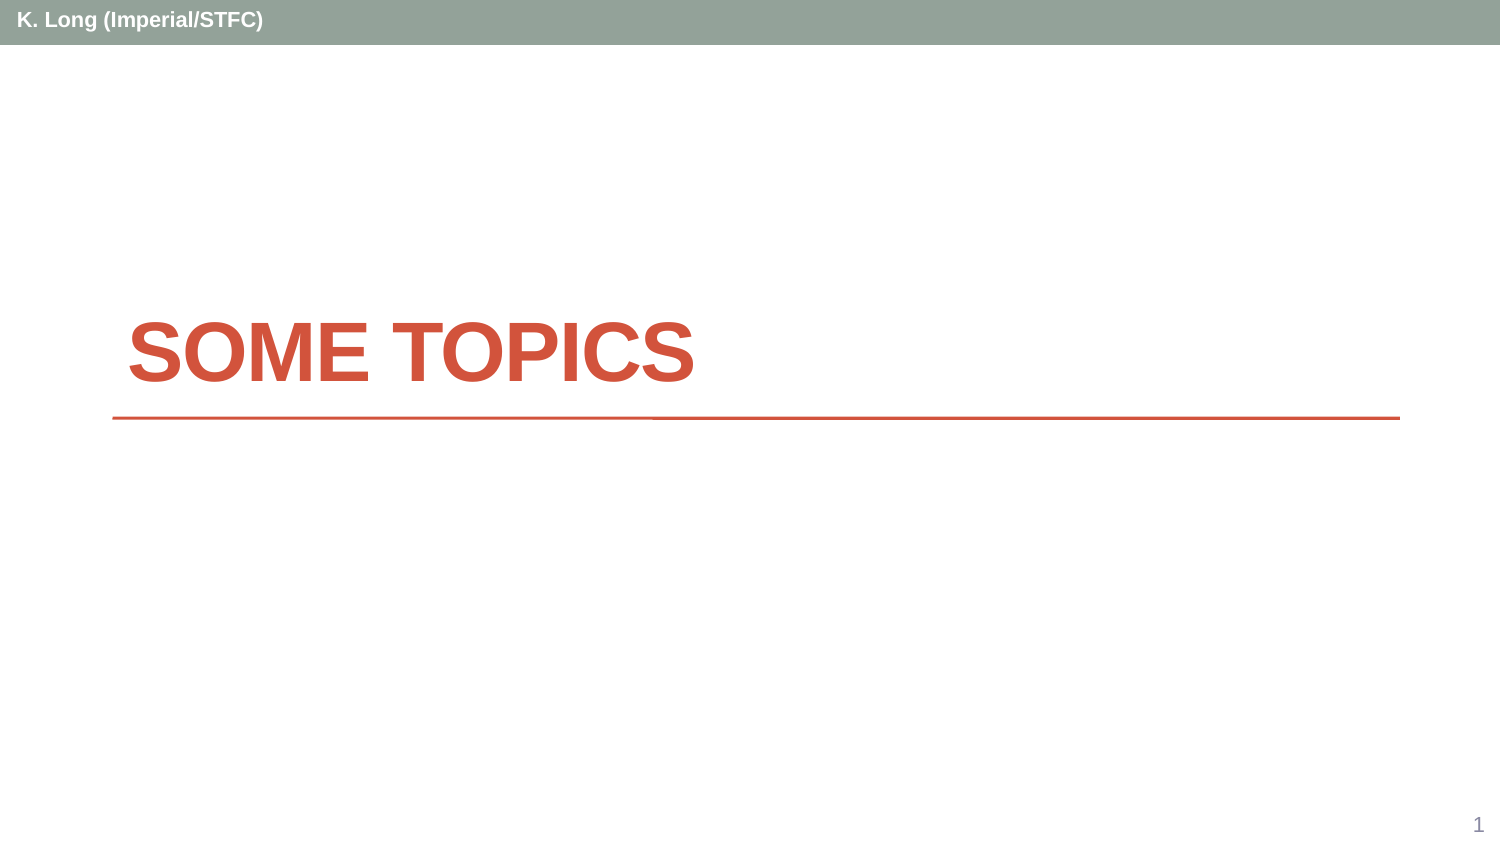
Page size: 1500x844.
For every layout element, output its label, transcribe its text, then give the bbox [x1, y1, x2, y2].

title Some topics [112, 168, 1400, 406]
slide_number 1 [1325, 803, 1500, 844]
